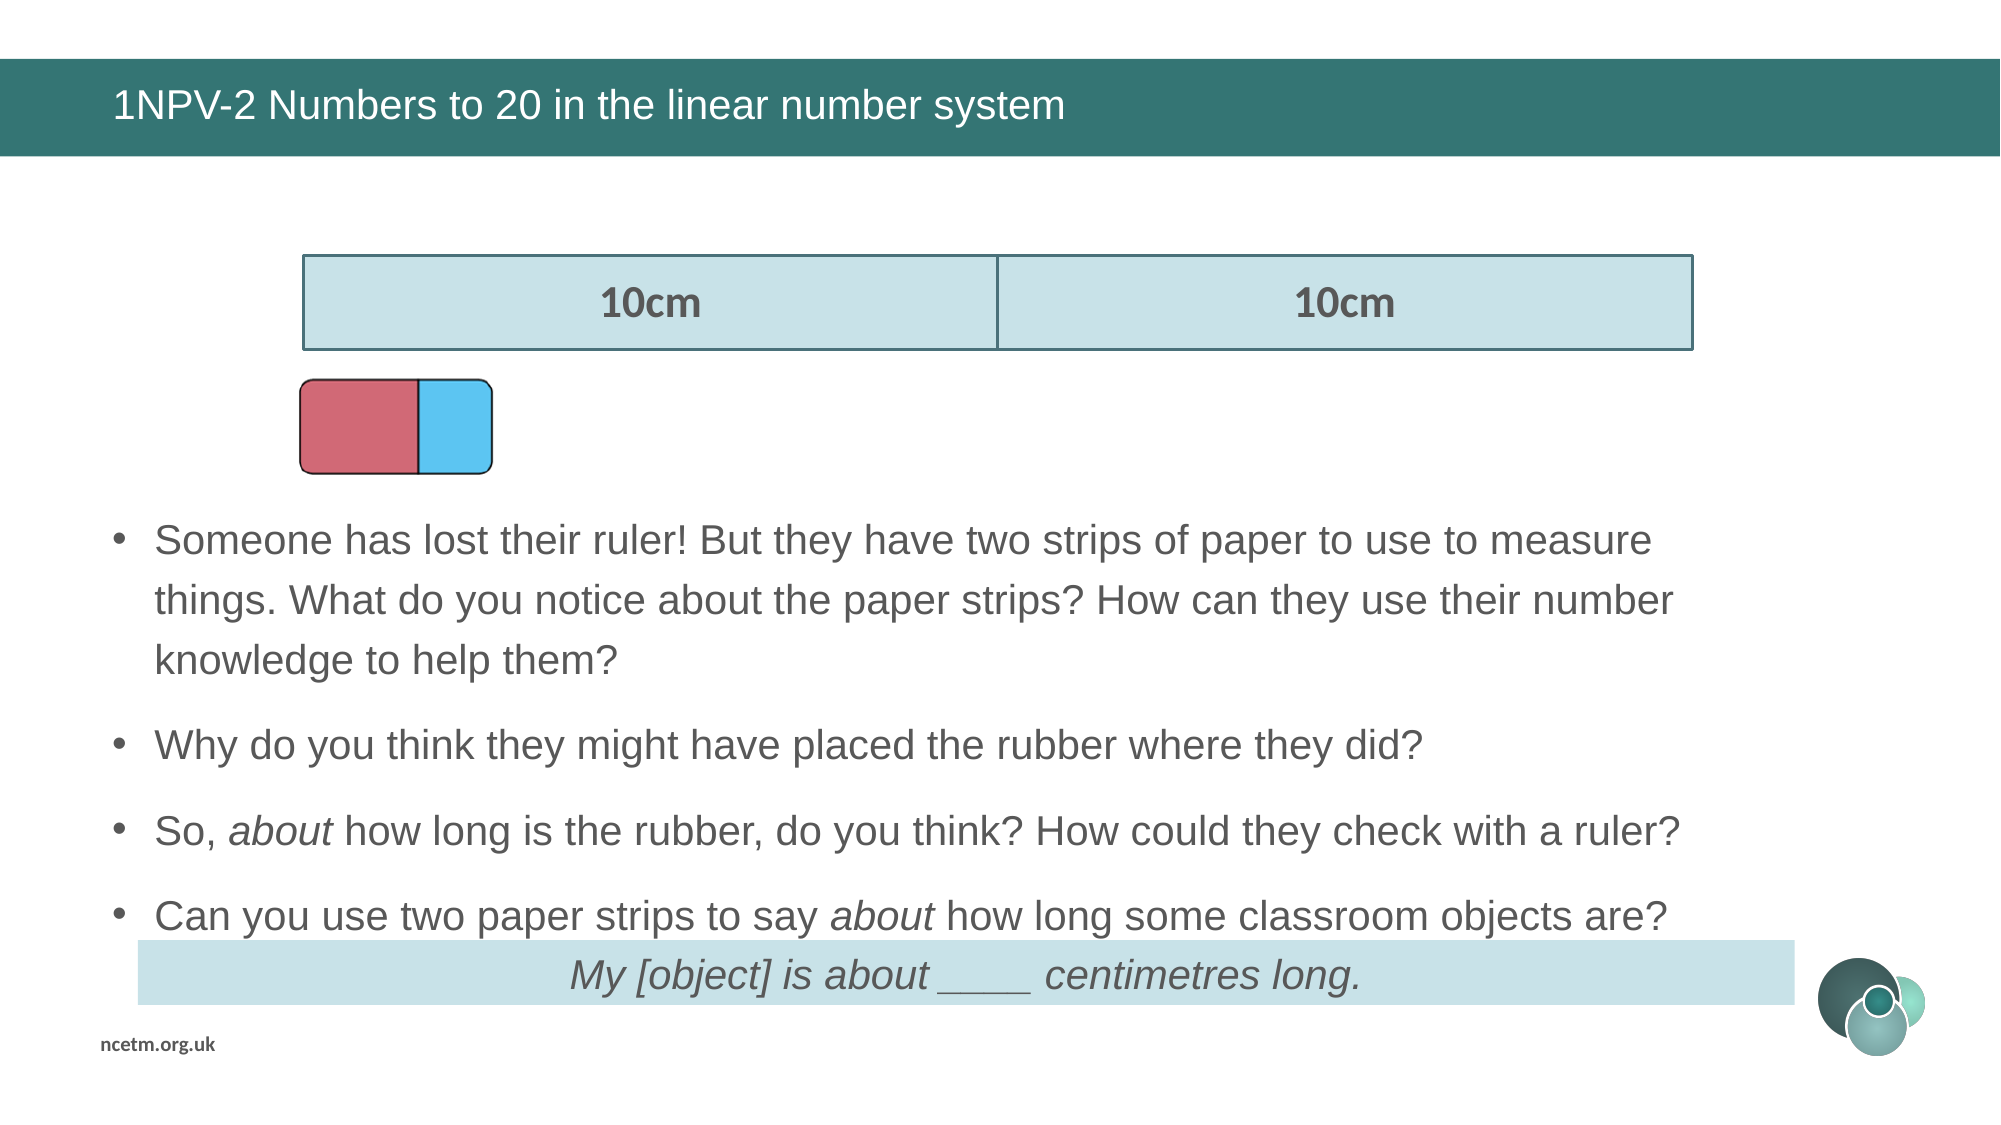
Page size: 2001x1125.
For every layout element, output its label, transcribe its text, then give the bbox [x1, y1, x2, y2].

picture [1818, 958, 1925, 1056]
title 1NPV-2 Numbers to 20 in the linear number system [97, 76, 1945, 147]
text_box My [object] is about ____ centimetres long. [137, 940, 1795, 1005]
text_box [303, 255, 997, 350]
picture [291, 367, 498, 482]
text_box Someone has lost their ruler! But they have two strips of paper to use to measure things. What do you notice about the paper strips? How can they use their number knowledge to help them? Why do you think they might have placed the rubber where they did? So, about how long is the rubber, do you think? How could they check with a ruler? Can you use two paper strips to say about how long some classroom objects are? [97, 495, 1773, 873]
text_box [997, 255, 1693, 350]
